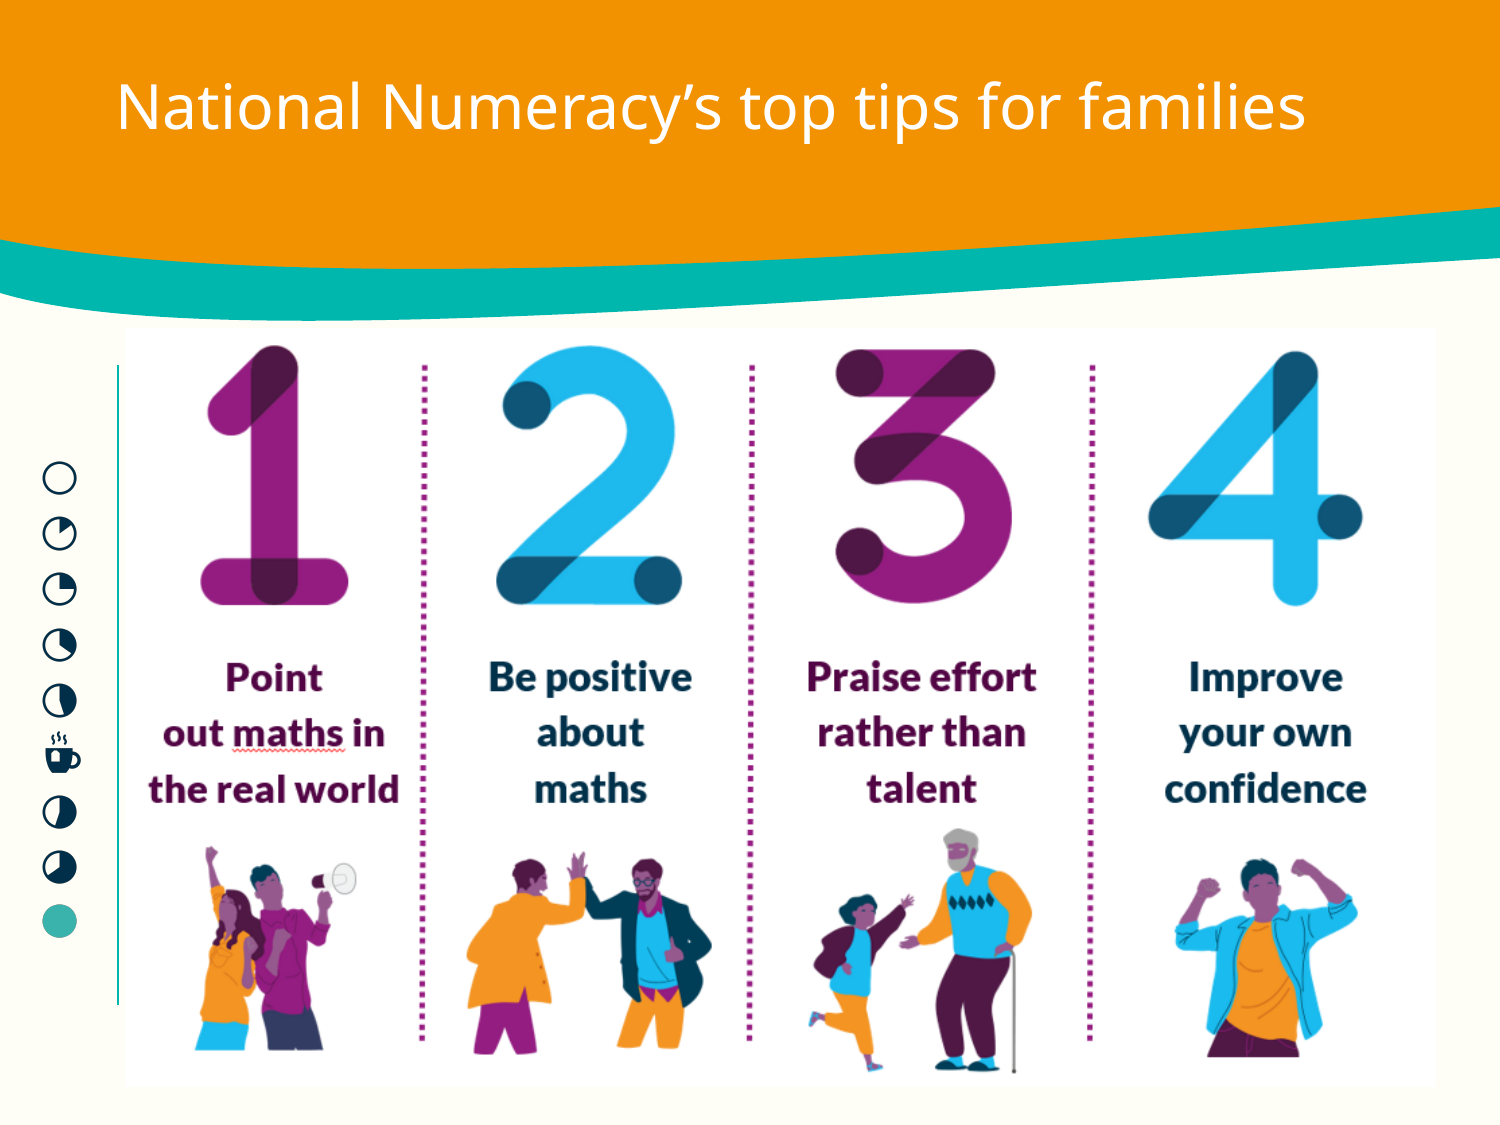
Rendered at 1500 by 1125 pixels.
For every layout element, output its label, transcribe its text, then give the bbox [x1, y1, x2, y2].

picture [38, 623, 81, 666]
picture [38, 568, 81, 611]
list National Numeracy’s top tips for families [100, 67, 1411, 258]
picture [38, 679, 81, 722]
picture [35, 725, 90, 779]
picture [38, 456, 81, 499]
picture [38, 900, 81, 942]
picture [38, 846, 81, 889]
picture [124, 327, 1436, 1087]
picture [38, 512, 81, 555]
picture [38, 790, 81, 833]
